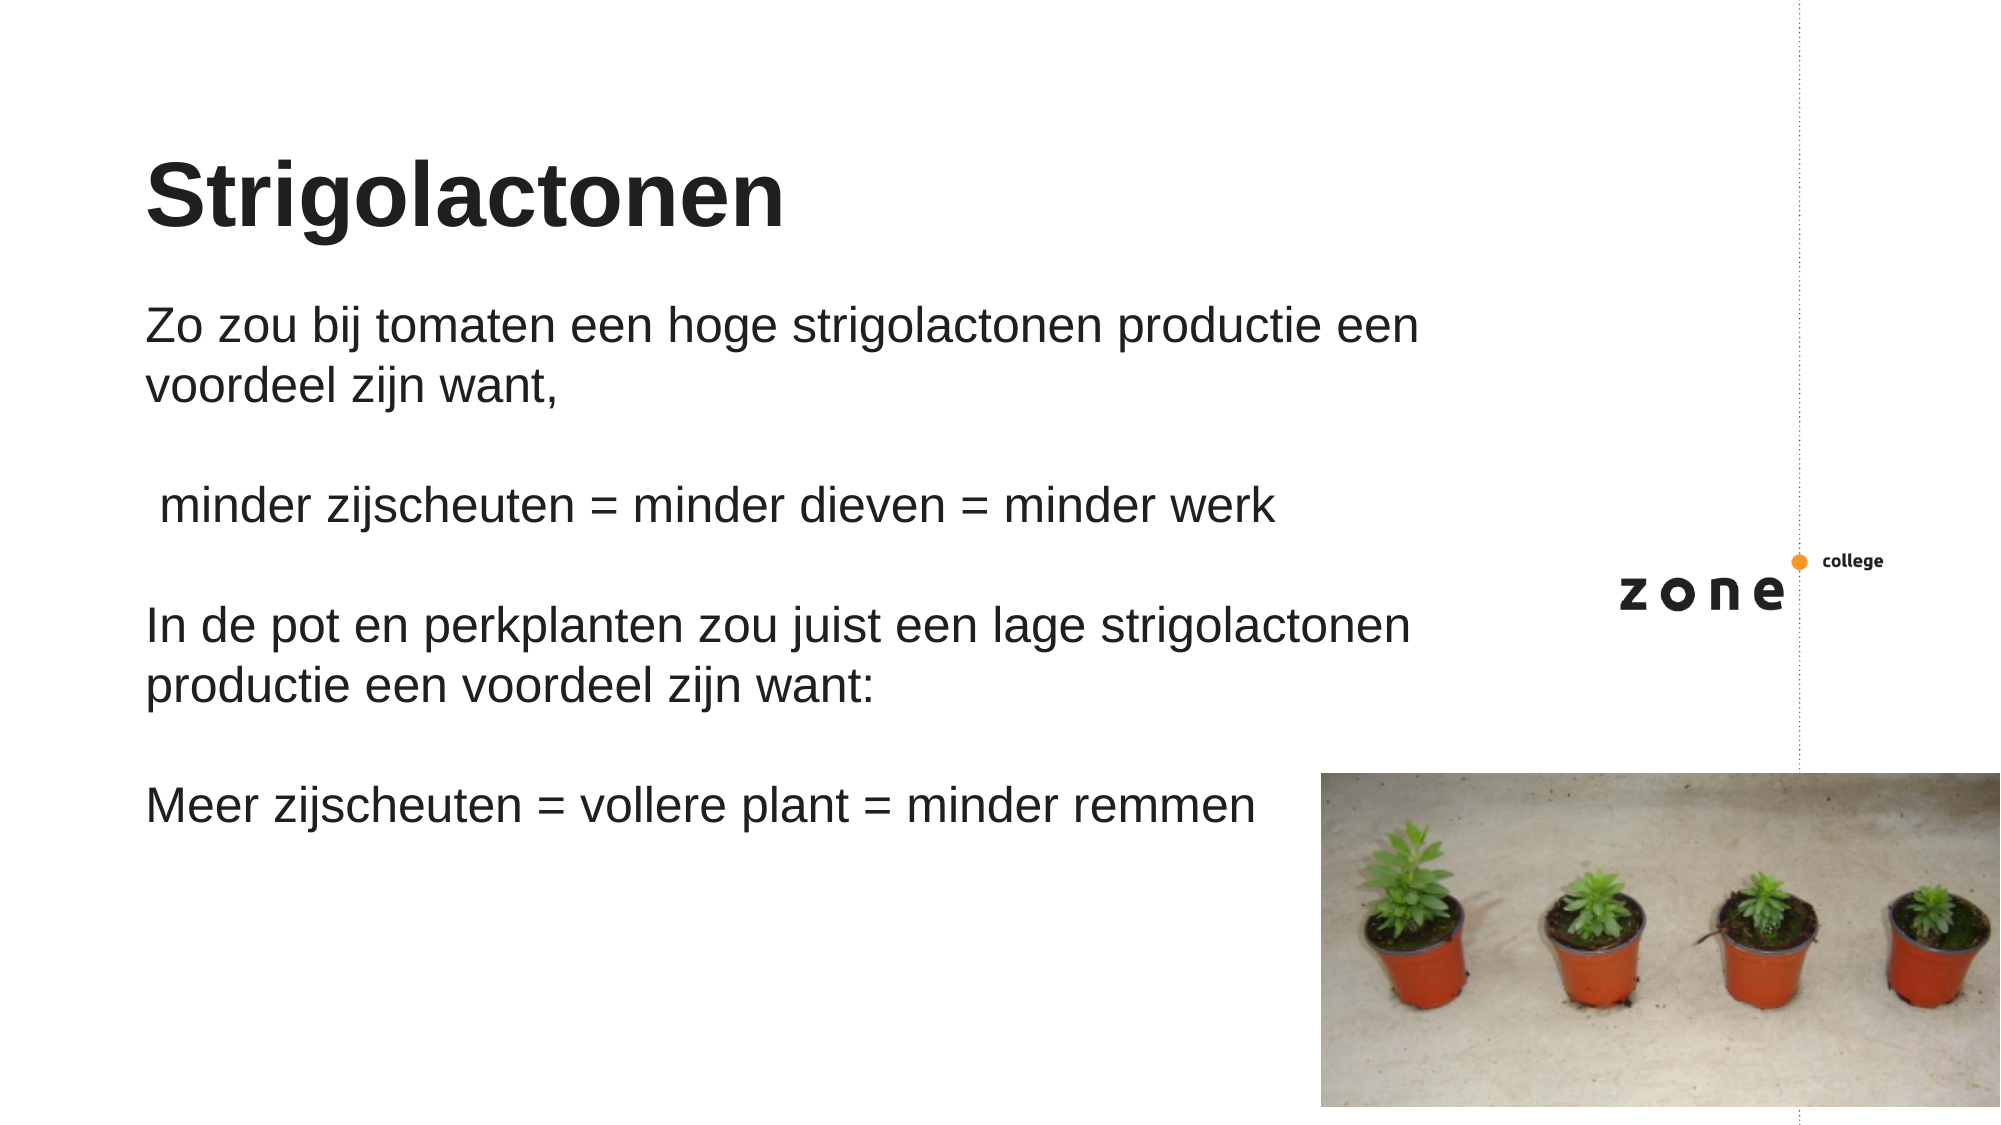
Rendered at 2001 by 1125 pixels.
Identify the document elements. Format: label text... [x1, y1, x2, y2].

title Strigolactonen [145, 147, 1647, 312]
list Zo zou bij tomaten een hoge strigolactonen productie een voordeel zijn want, minder zijscheuten = minder dieven = minder werk In de pot en perkplanten zou juist een lage strigolactonen productie een voordeel zijn want: Meer zijscheuten = vollere plant = minder remmen [145, 292, 1445, 1070]
picture [1321, 0, 2001, 1125]
